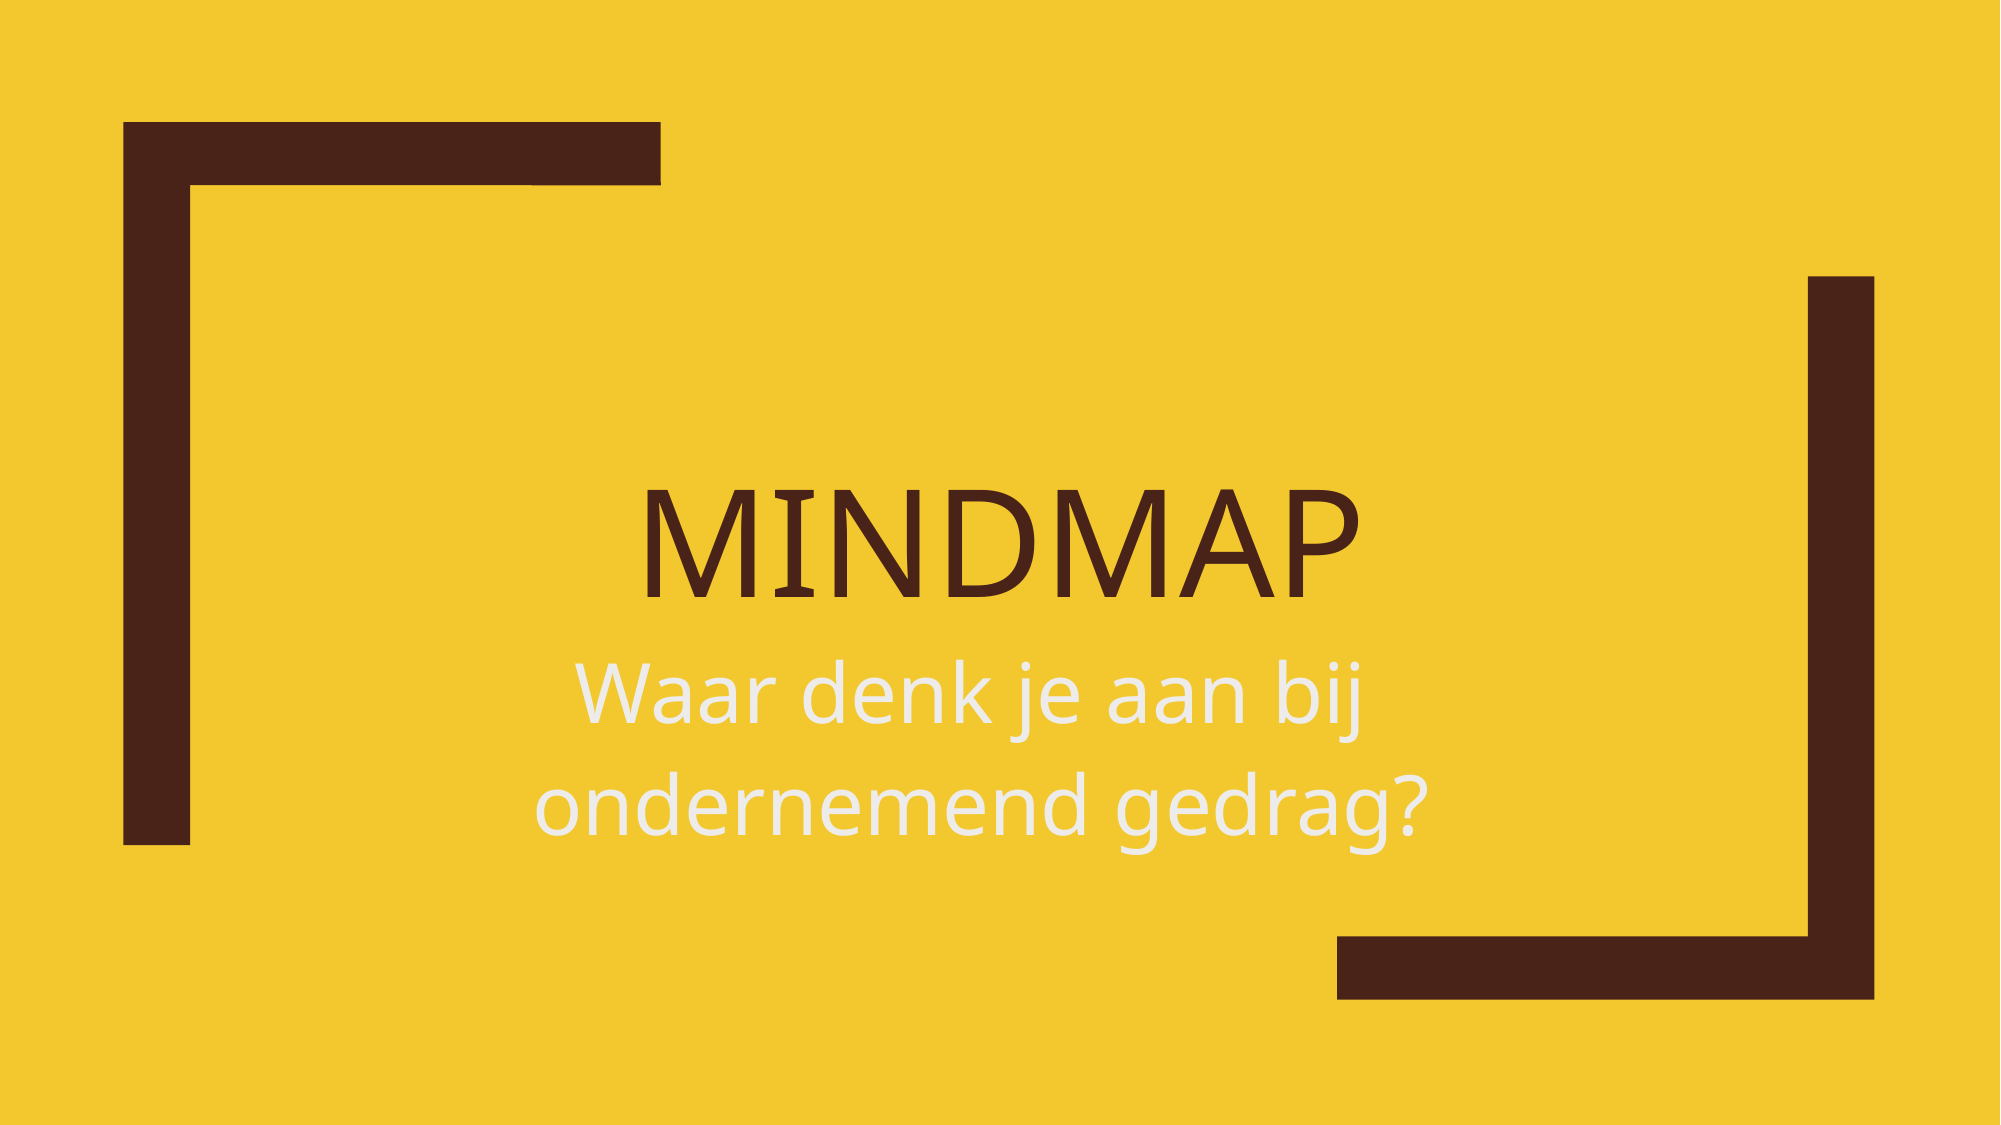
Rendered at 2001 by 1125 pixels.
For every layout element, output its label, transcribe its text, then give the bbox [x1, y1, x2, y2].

subtitle Waar denk je aan bij ondernemend gedrag? [201, 621, 1762, 879]
title mindmap [314, 293, 1686, 621]
